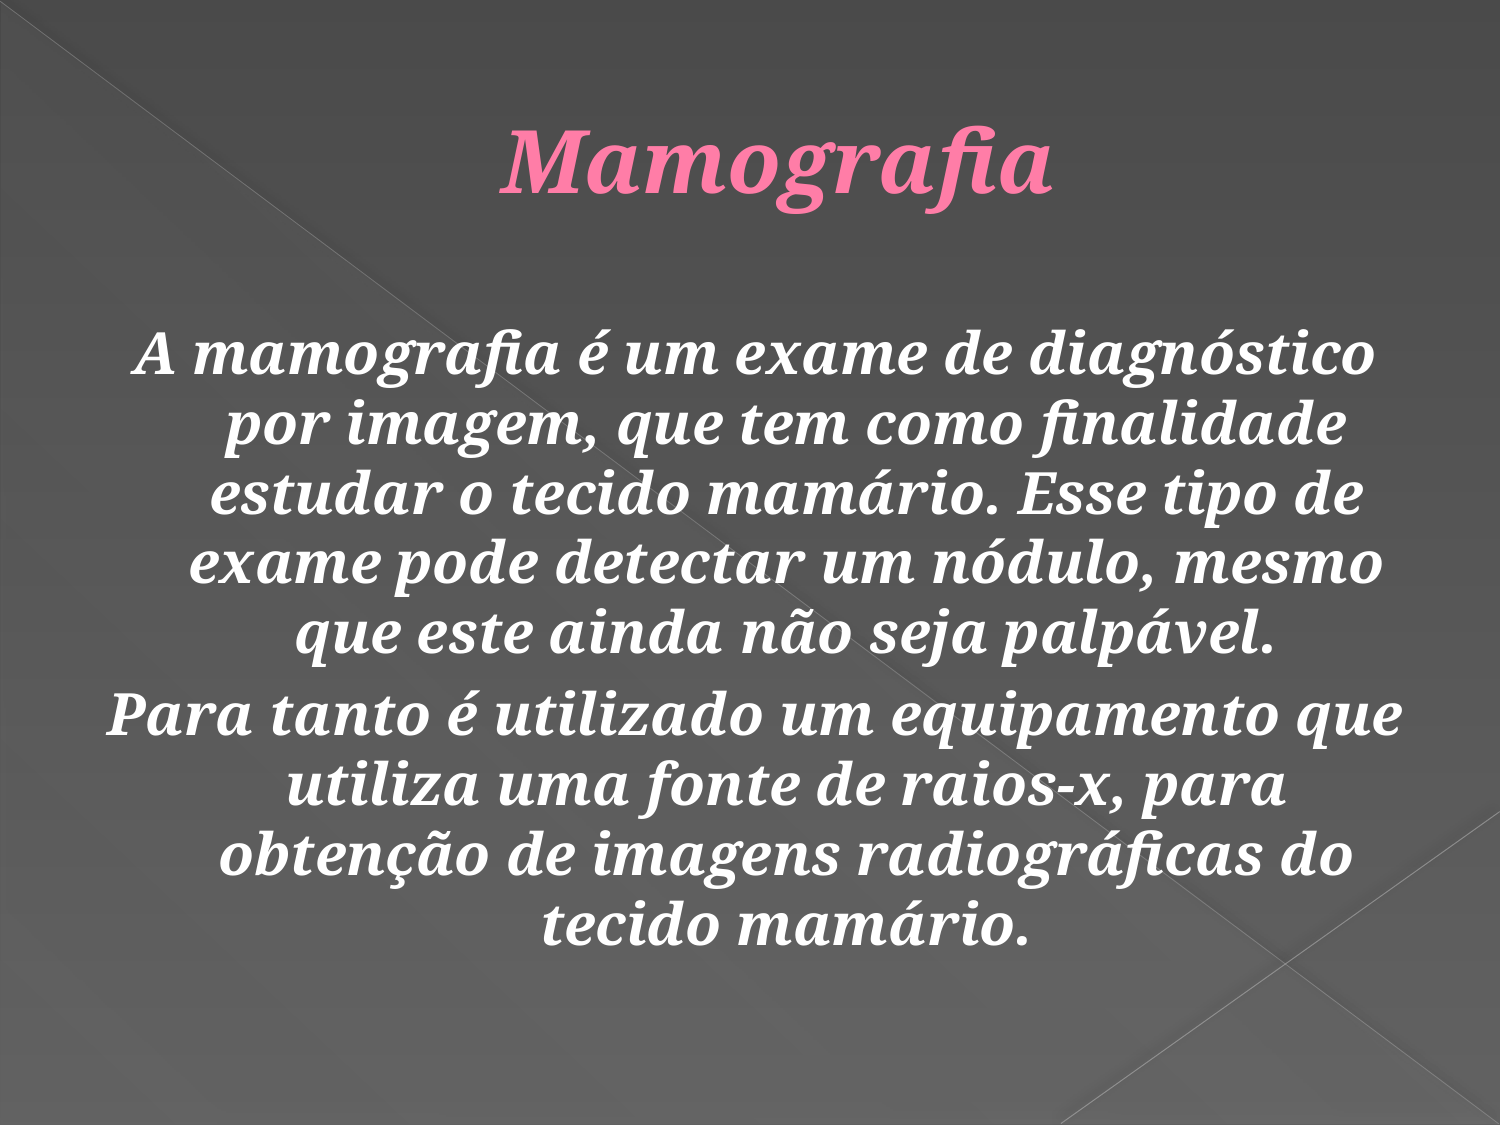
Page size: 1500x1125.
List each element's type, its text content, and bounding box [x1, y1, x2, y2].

title Mamografia [75, 43, 1425, 274]
list A mamografia é um exame de diagnóstico por imagem, que tem como finalidade estudar o tecido mamário. Esse tipo de exame pode detectar um nódulo, mesmo que este ainda não seja palpável. Para tanto é utilizado um equipamento que utiliza uma fonte de raios-x, para obtenção de imagens radiográficas do tecido mamário. [75, 308, 1425, 1059]
